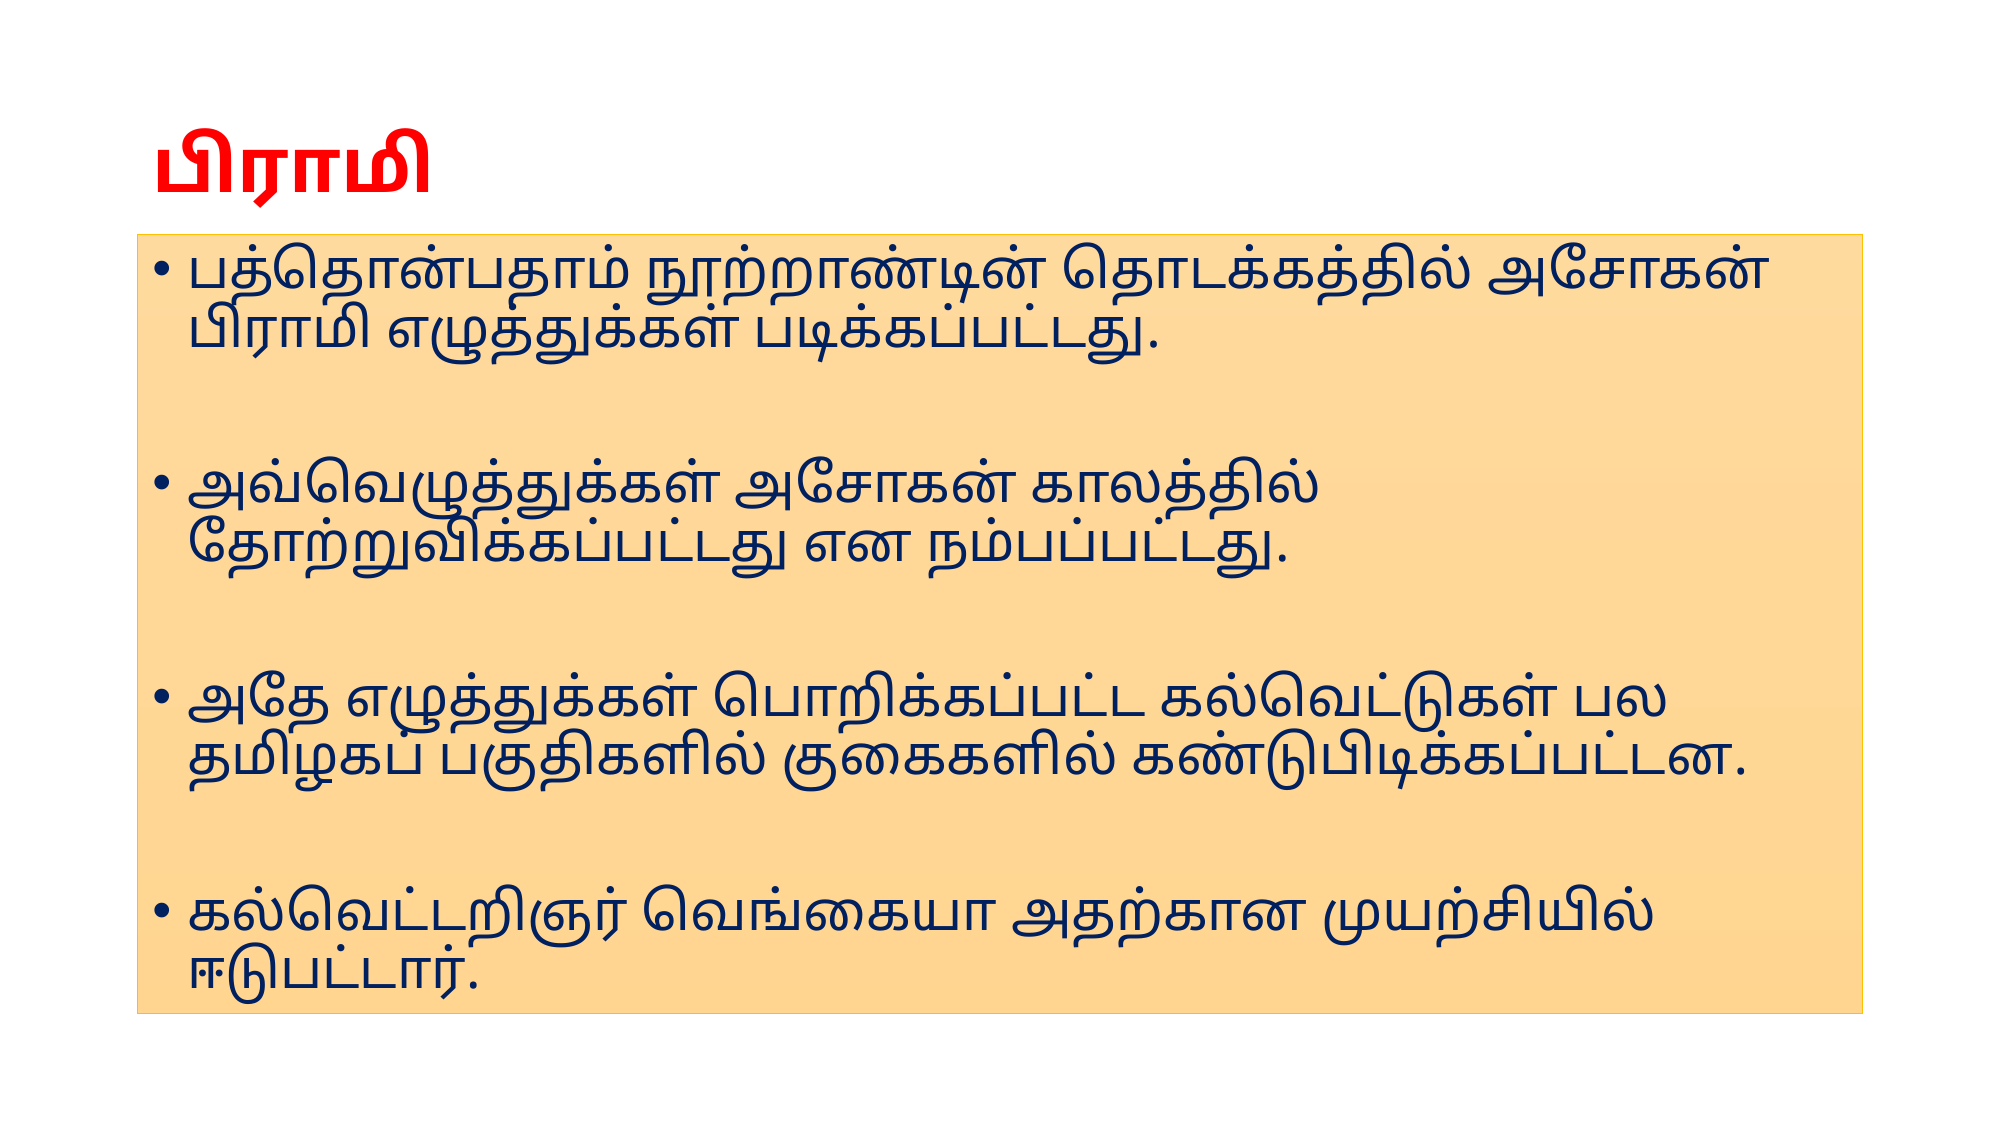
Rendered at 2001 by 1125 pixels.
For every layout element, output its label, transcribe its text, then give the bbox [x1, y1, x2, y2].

list பத்தொன்பதாம் நூற்றாண்டின் தொடக்கத்தில் அசோகன் பிராமி எழுத்துக்கள் படிக்கப்பட்டது. அவ்வெழுத்துக்கள் அசோகன் காலத்தில் தோற்றுவிக்கப்பட்டது என நம்பப்பட்டது. அதே எழுத்துக்கள் பொறிக்கப்பட்ட கல்வெட்டுகள் பல தமிழகப் பகுதிகளில் குகைகளில் கண்டுபிடிக்கப்பட்டன. கல்வெட்டறிஞர் வெங்கையா அதற்கான முயற்சியில் ஈடுபட்டார். [137, 234, 1863, 1014]
title பிராமி [137, 59, 1863, 234]
